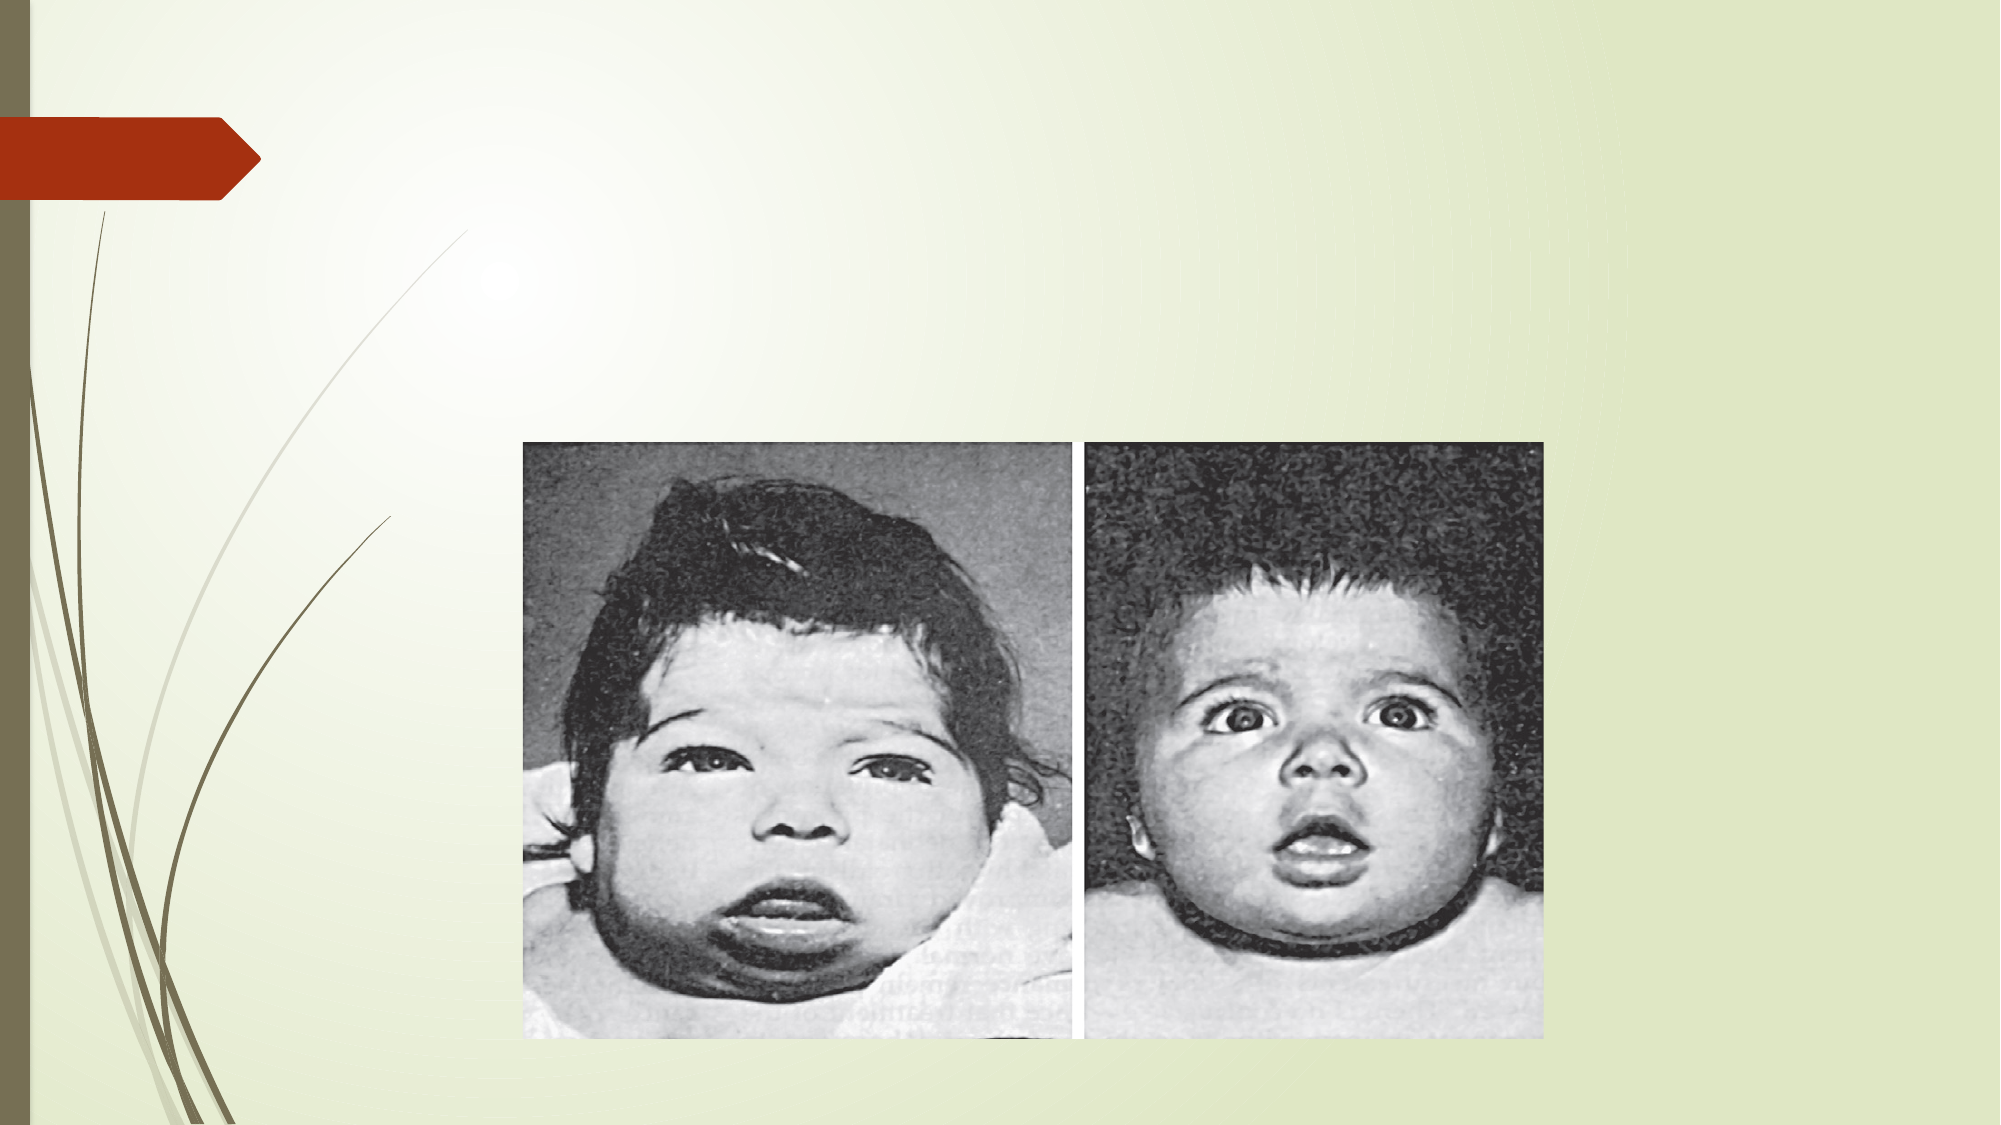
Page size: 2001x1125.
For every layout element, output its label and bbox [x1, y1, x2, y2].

list [522, 442, 1544, 1039]
